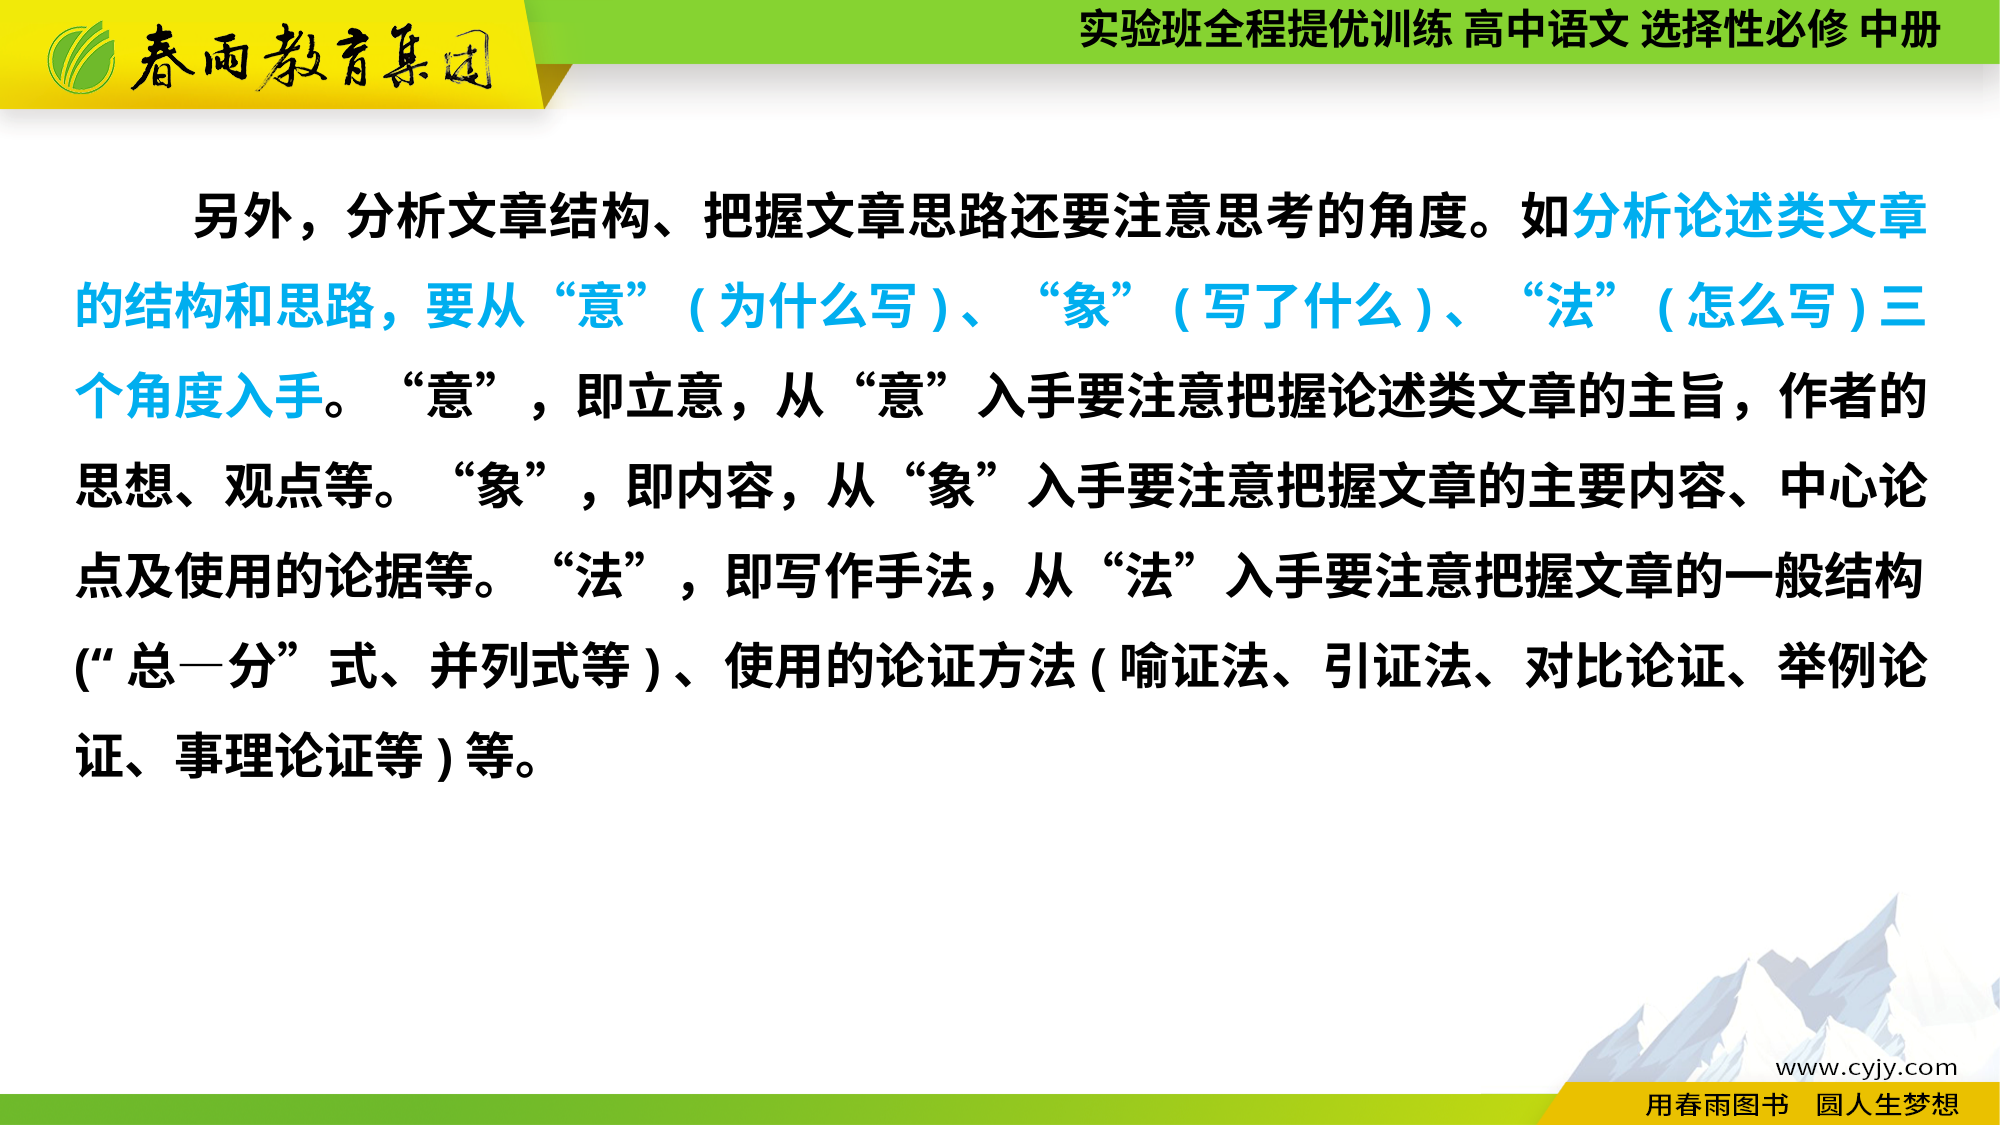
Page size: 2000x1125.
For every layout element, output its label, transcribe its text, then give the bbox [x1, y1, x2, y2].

list 另外，分析文章结构、把握文章思路还要注意思考的角度。如分析论述类文章的结构和思路，要从“意”(为什么写)、“象”(写了什么)、“法”(怎么写)三个角度入手。“意”，即立意，从“意”入手要注意把握论述类文章的主旨，作者的思想、观点等。“象”，即内容，从“象”入手要注意把握文章的主要内容、中心论点及使用的论据等。“法”，即写作手法，从“法”入手要注意把握文章的一般结构(“总—分”式、并列式等)、使用的论证方法(喻证法、引证法、对比论证、举例论证、事理论证等)等。 [59, 147, 1944, 787]
picture [0, 0, 2000, 1125]
